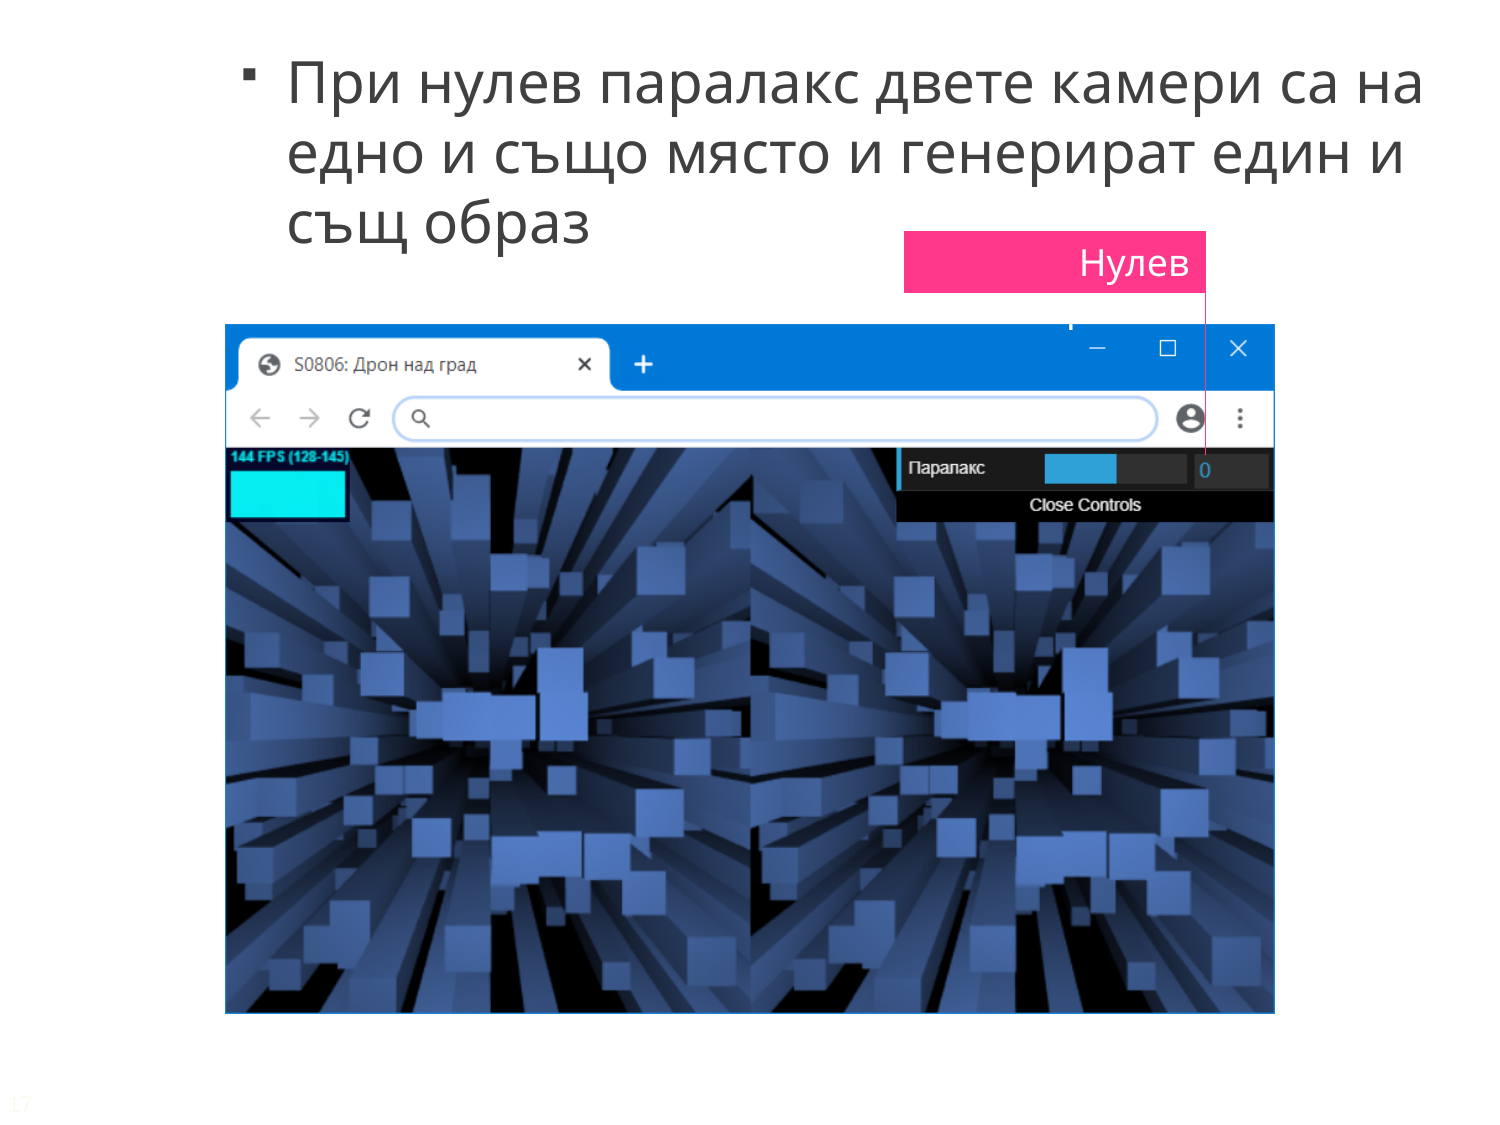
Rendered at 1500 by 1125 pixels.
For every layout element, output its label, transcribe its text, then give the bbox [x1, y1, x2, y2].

picture [224, 324, 1276, 1015]
list При нулев паралакс двете камери са на едно и също място и генерират един и същ образ [150, 37, 1488, 1113]
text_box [904, 231, 1205, 456]
